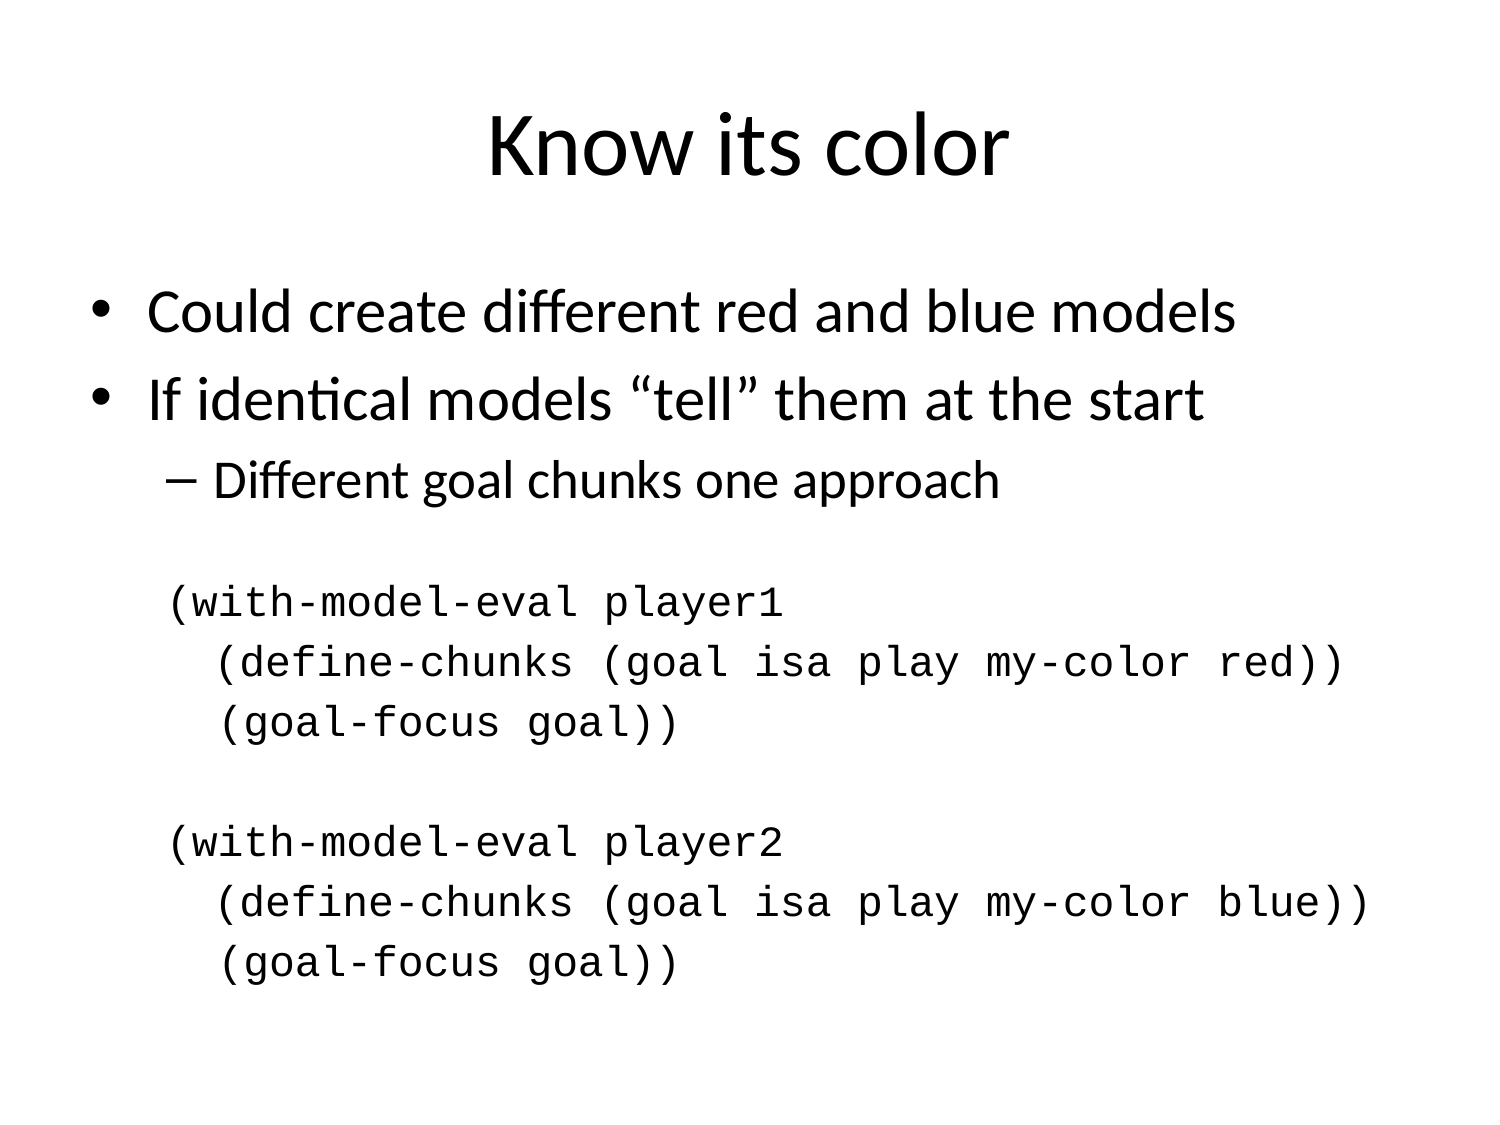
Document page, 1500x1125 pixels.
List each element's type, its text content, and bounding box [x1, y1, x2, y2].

list Could create different red and blue models If identical models “tell” them at the start Different goal chunks one approach (with-model-eval player1 (define-chunks (goal isa play my-color red)) (goal-focus goal)) (with-model-eval player2 (define-chunks (goal isa play my-color blue)) (goal-focus goal)) [75, 262, 1425, 1005]
title Know its color [75, 45, 1425, 233]
